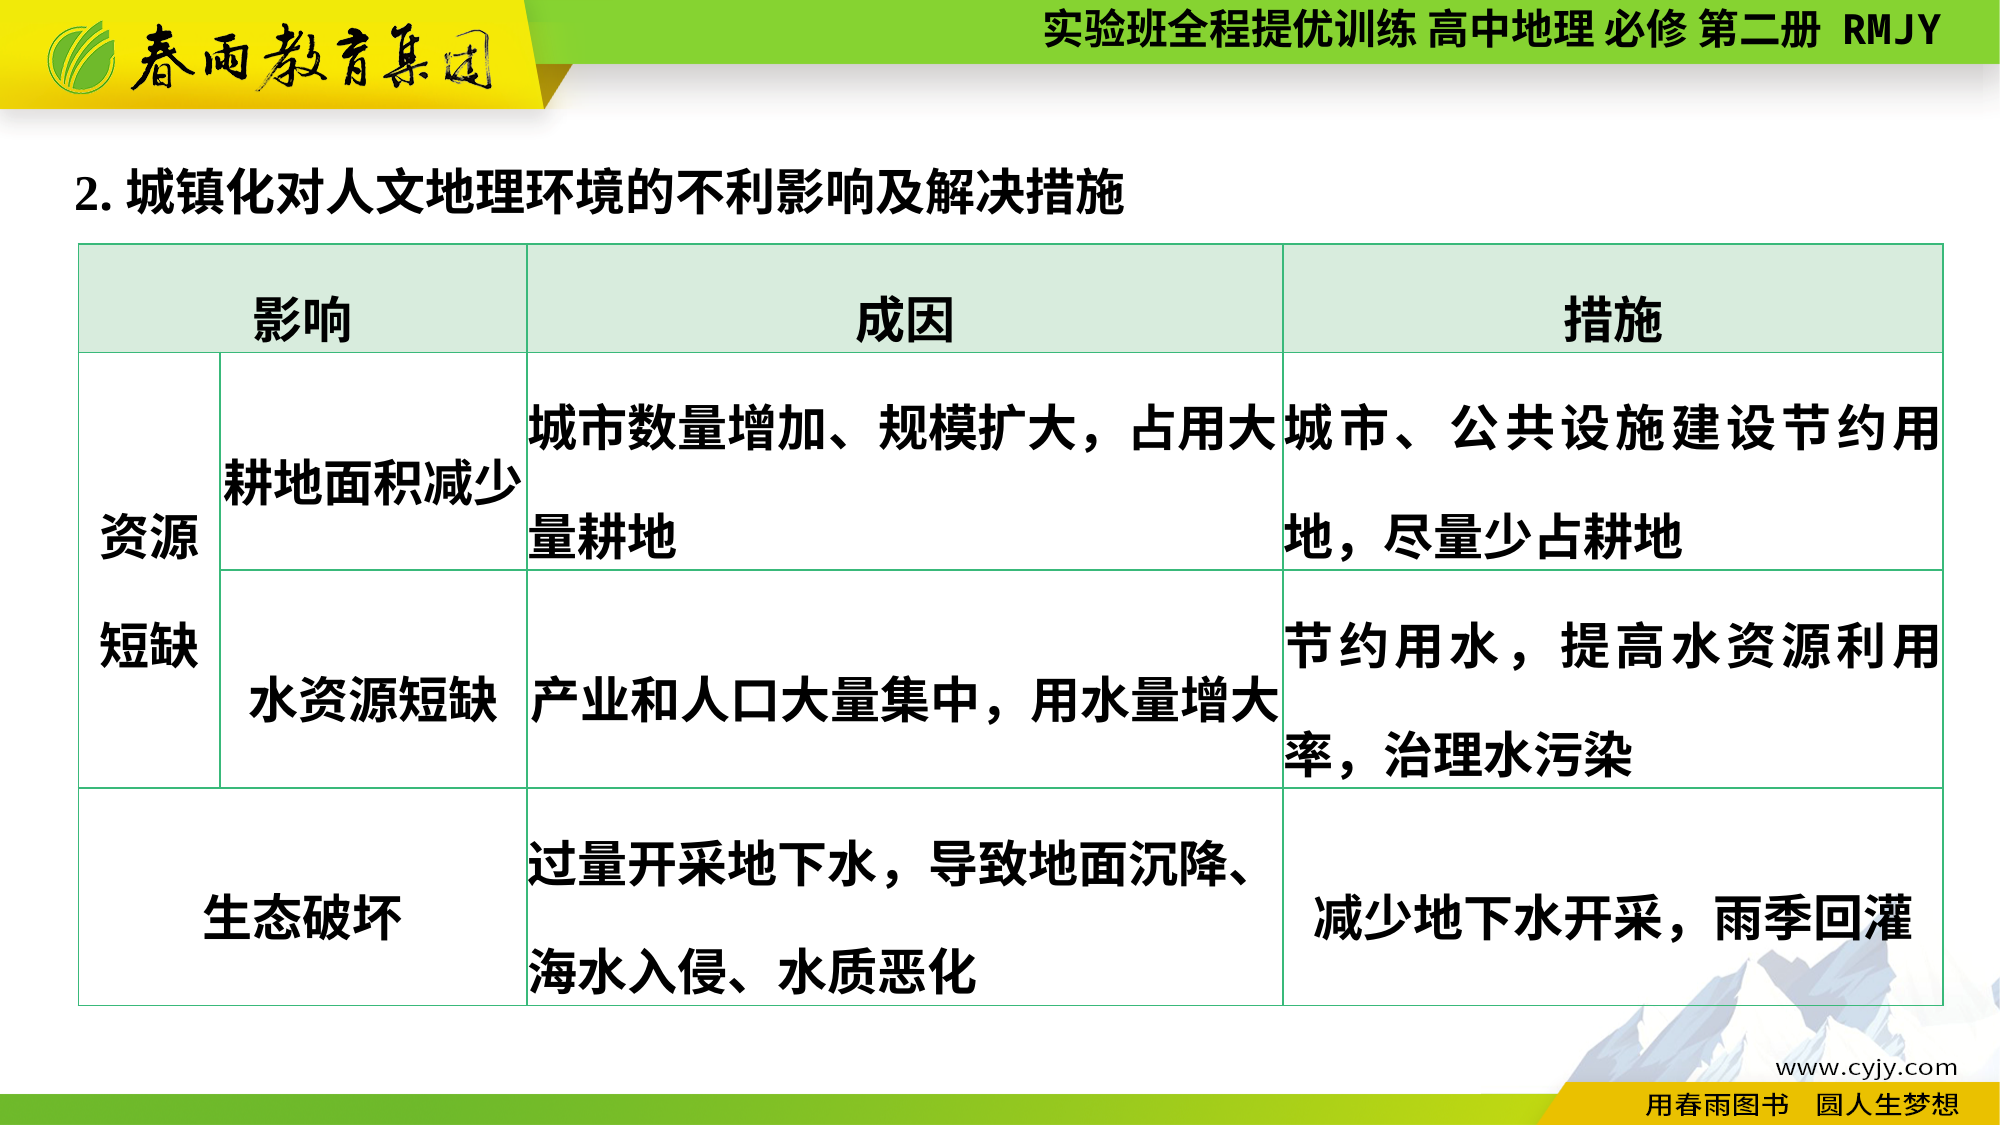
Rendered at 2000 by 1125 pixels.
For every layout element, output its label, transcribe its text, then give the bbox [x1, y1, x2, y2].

picture [0, 0, 2000, 1125]
table_header 成因 [528, 245, 1282, 352]
table_cell 耕地面积减少 [221, 353, 526, 569]
table_cell 城市数量增加、规模扩大，占用大量耕地 [528, 353, 1282, 569]
table_cell 水资源短缺 [221, 571, 526, 787]
table_cell 城市、公共设施建设节约用地，尽量少占耕地 [1284, 353, 1942, 569]
table_cell 产业和人口大量集中，用水量增大 [528, 571, 1282, 787]
table_cell 减少地下水开采，雨季回灌 [1284, 789, 1942, 1005]
table_header 措施 [1284, 245, 1942, 352]
table_header 影响 [79, 245, 526, 352]
table_cell 过量开采地下水，导致地面沉降、海水入侵、水质恶化 [528, 789, 1282, 1005]
table_cell 生态破坏 [79, 789, 526, 1005]
list 2.城镇化对人文地理环境的不利影响及解决措施 [59, 122, 1944, 217]
table_cell 节约用水，提高水资源利用率，治理水污染 [1284, 571, 1942, 787]
table_cell 资源 短缺 [79, 353, 219, 787]
